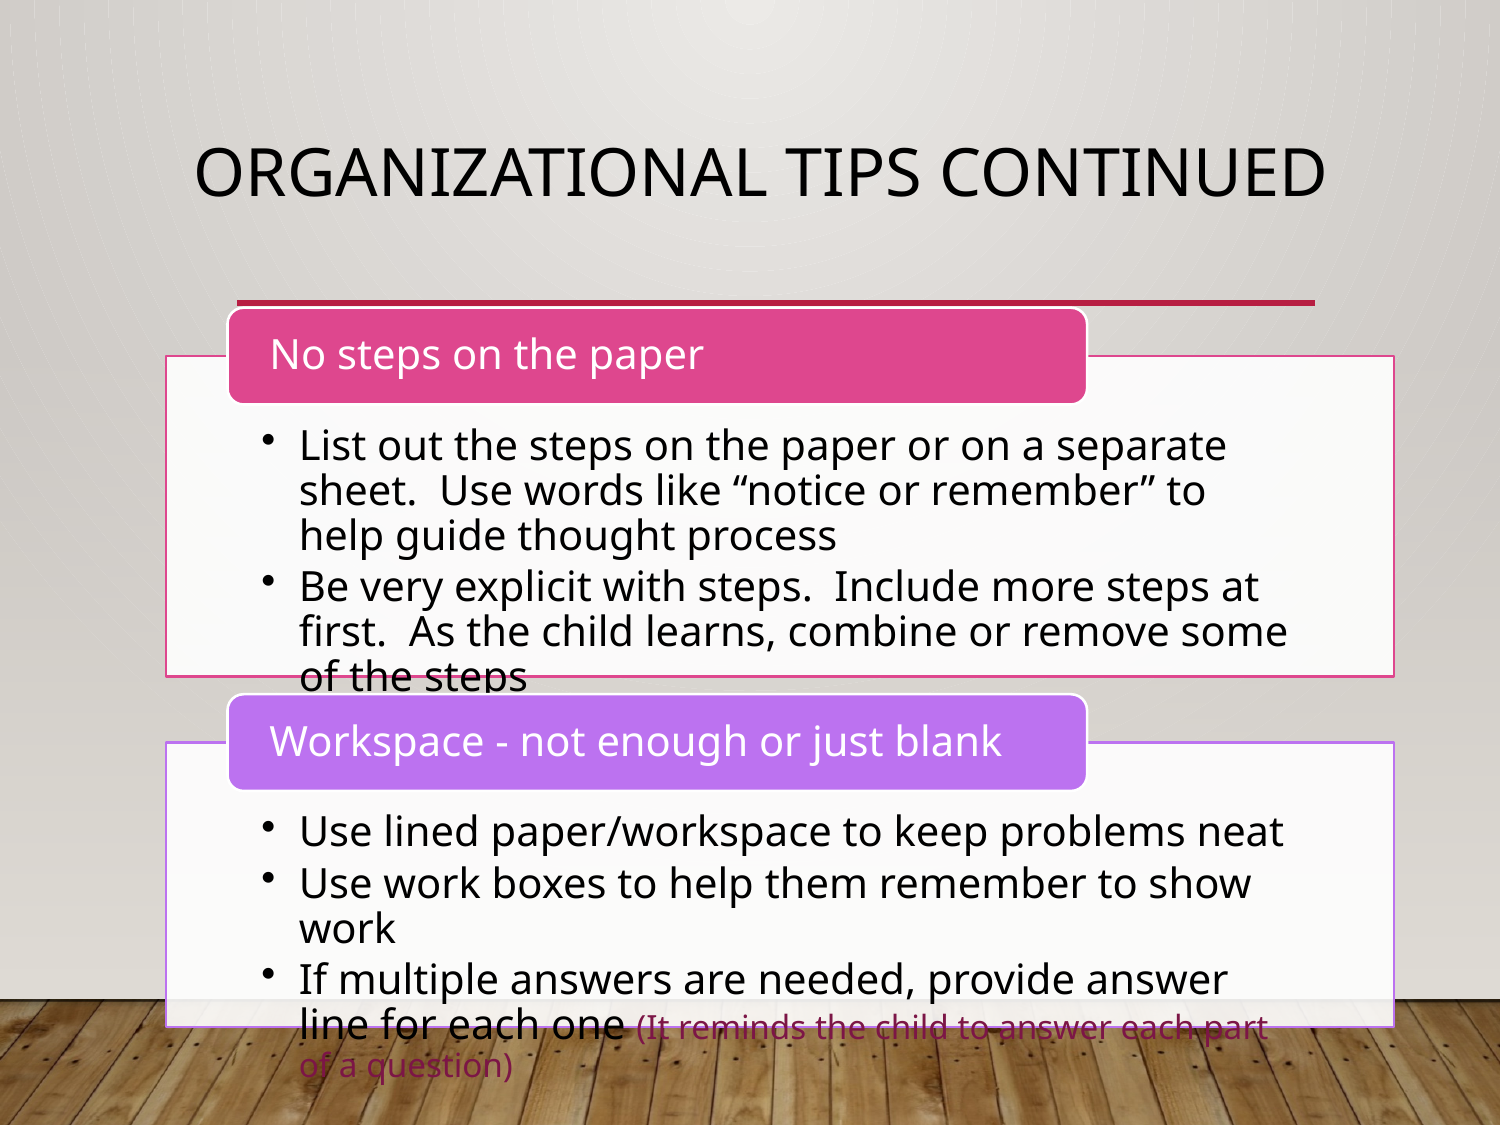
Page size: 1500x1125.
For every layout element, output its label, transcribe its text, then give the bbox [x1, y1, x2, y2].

picture [0, 999, 1500, 1125]
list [165, 296, 1395, 1038]
title Organizational Tips Continued [178, 131, 1361, 296]
